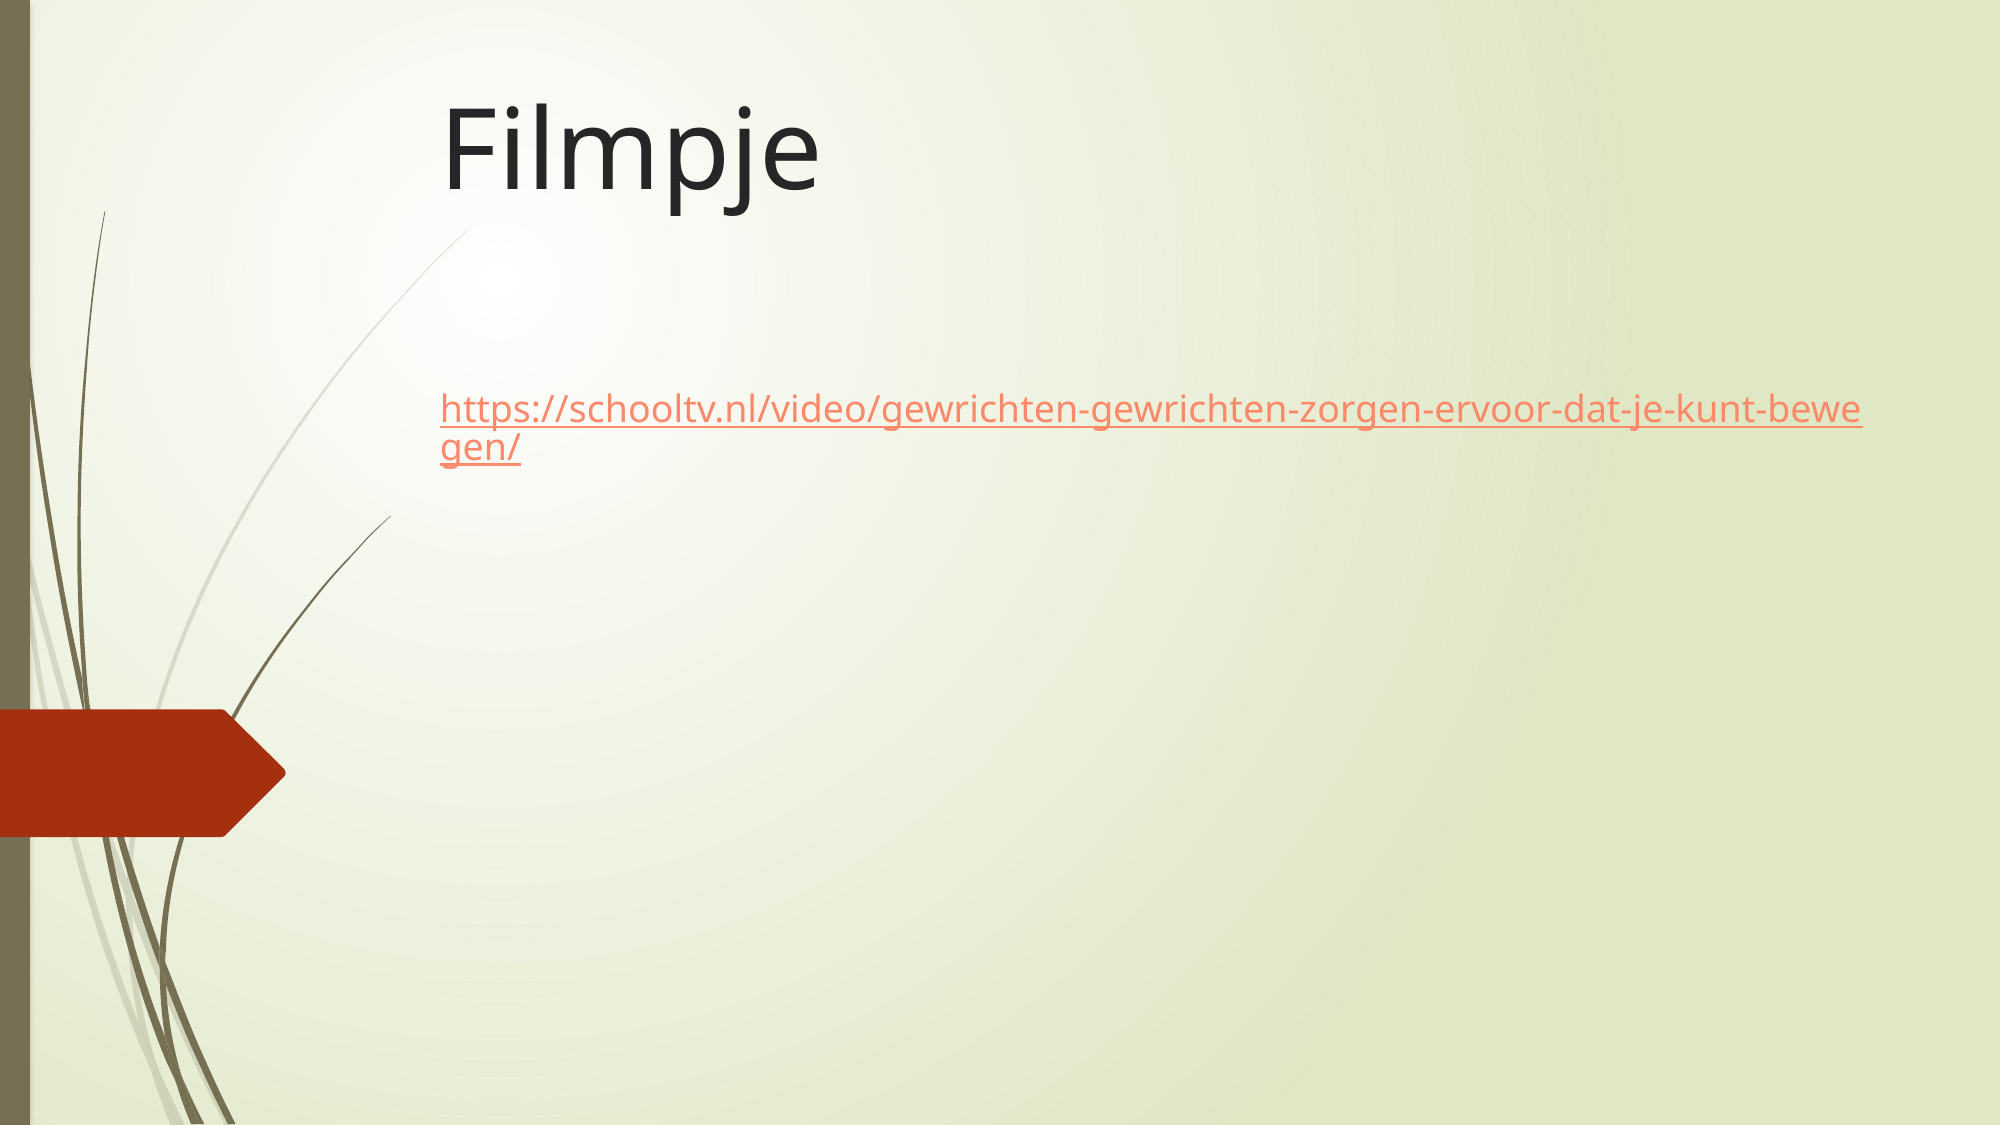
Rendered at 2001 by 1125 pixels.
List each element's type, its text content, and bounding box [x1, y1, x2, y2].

subtitle https://schooltv.nl/video/gewrichten-gewrichten-zorgen-ervoor-dat-je-kunt-bewegen/ [424, 377, 1888, 822]
title Filmpje [424, 60, 1888, 220]
